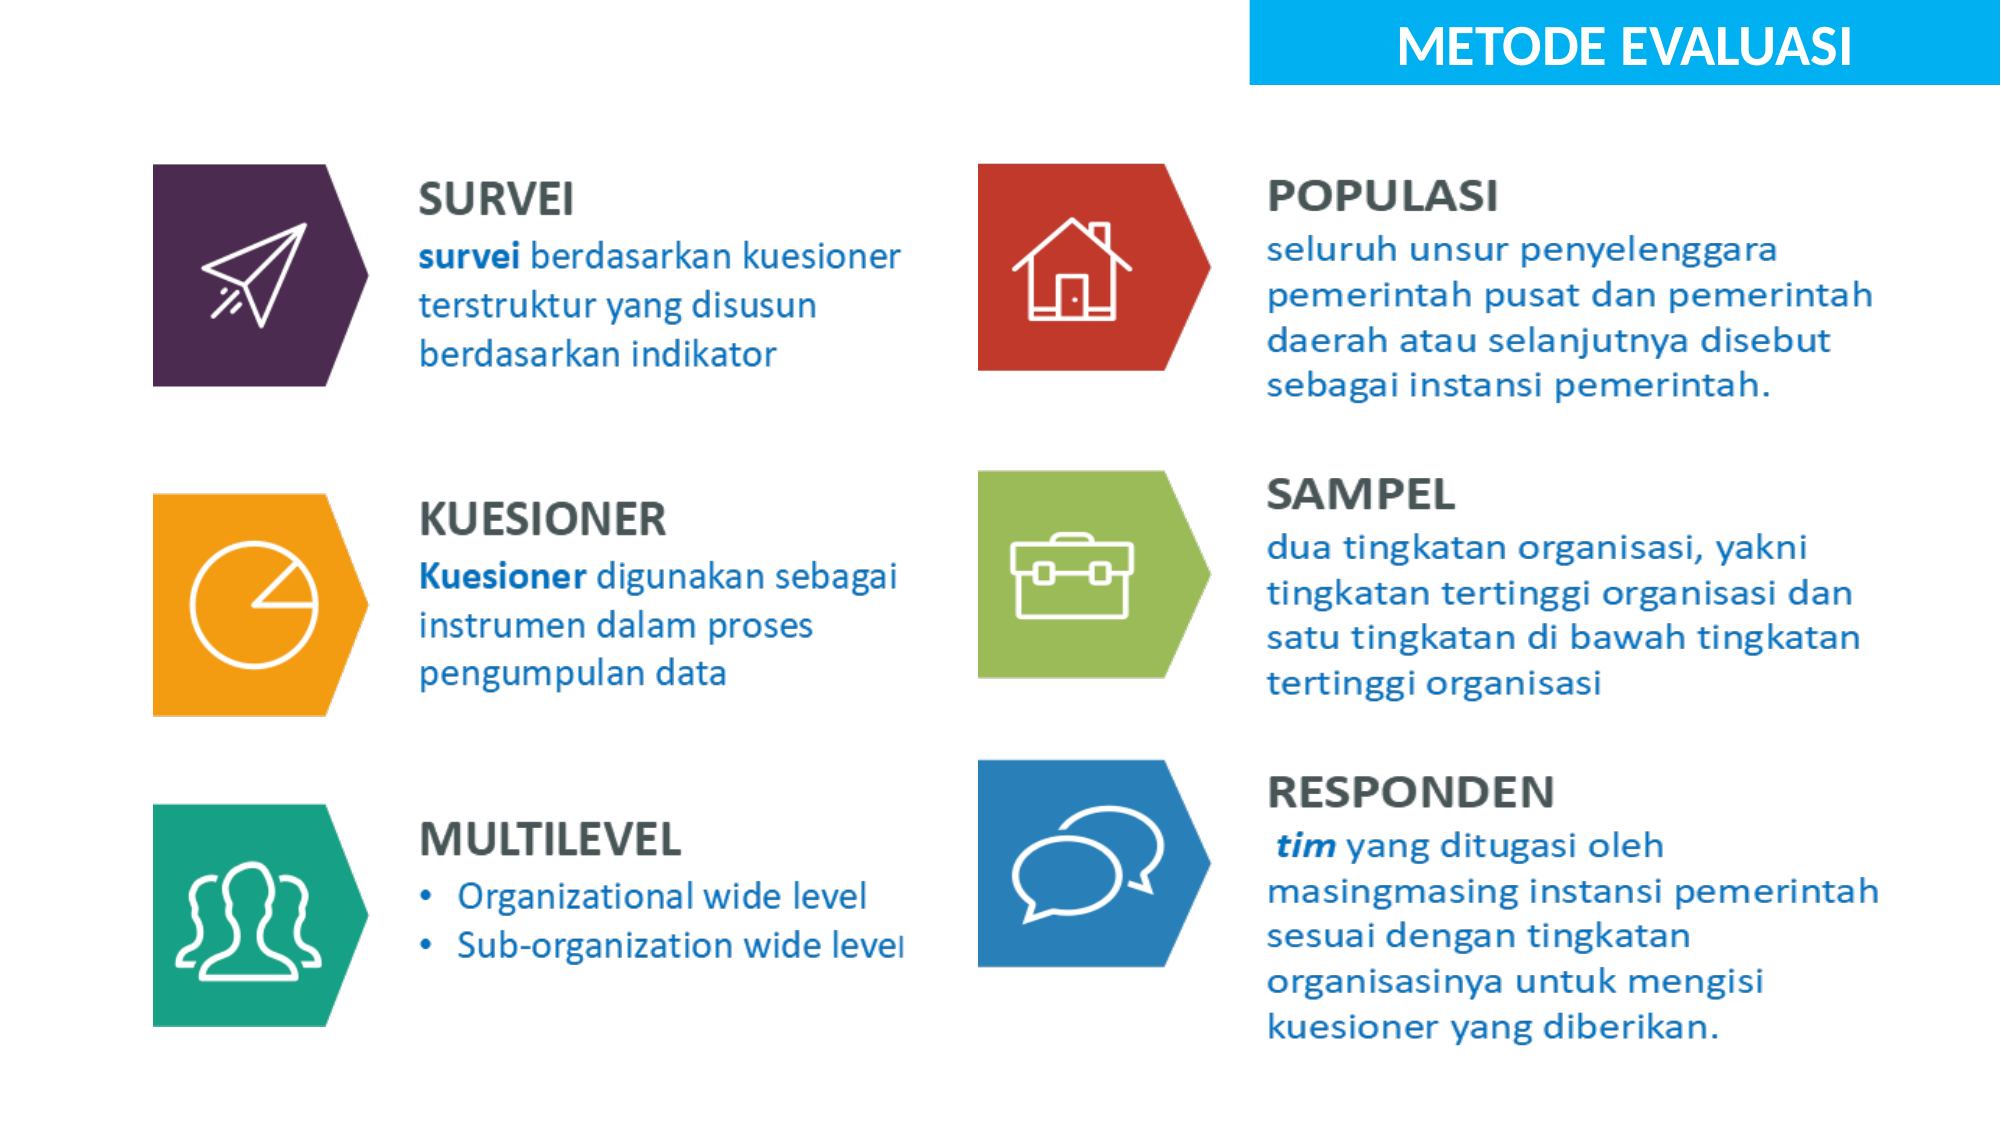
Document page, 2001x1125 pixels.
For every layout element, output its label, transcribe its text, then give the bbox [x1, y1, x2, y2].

picture [153, 156, 1895, 1061]
text_box METODE EVALUASI [1249, 0, 2000, 85]
